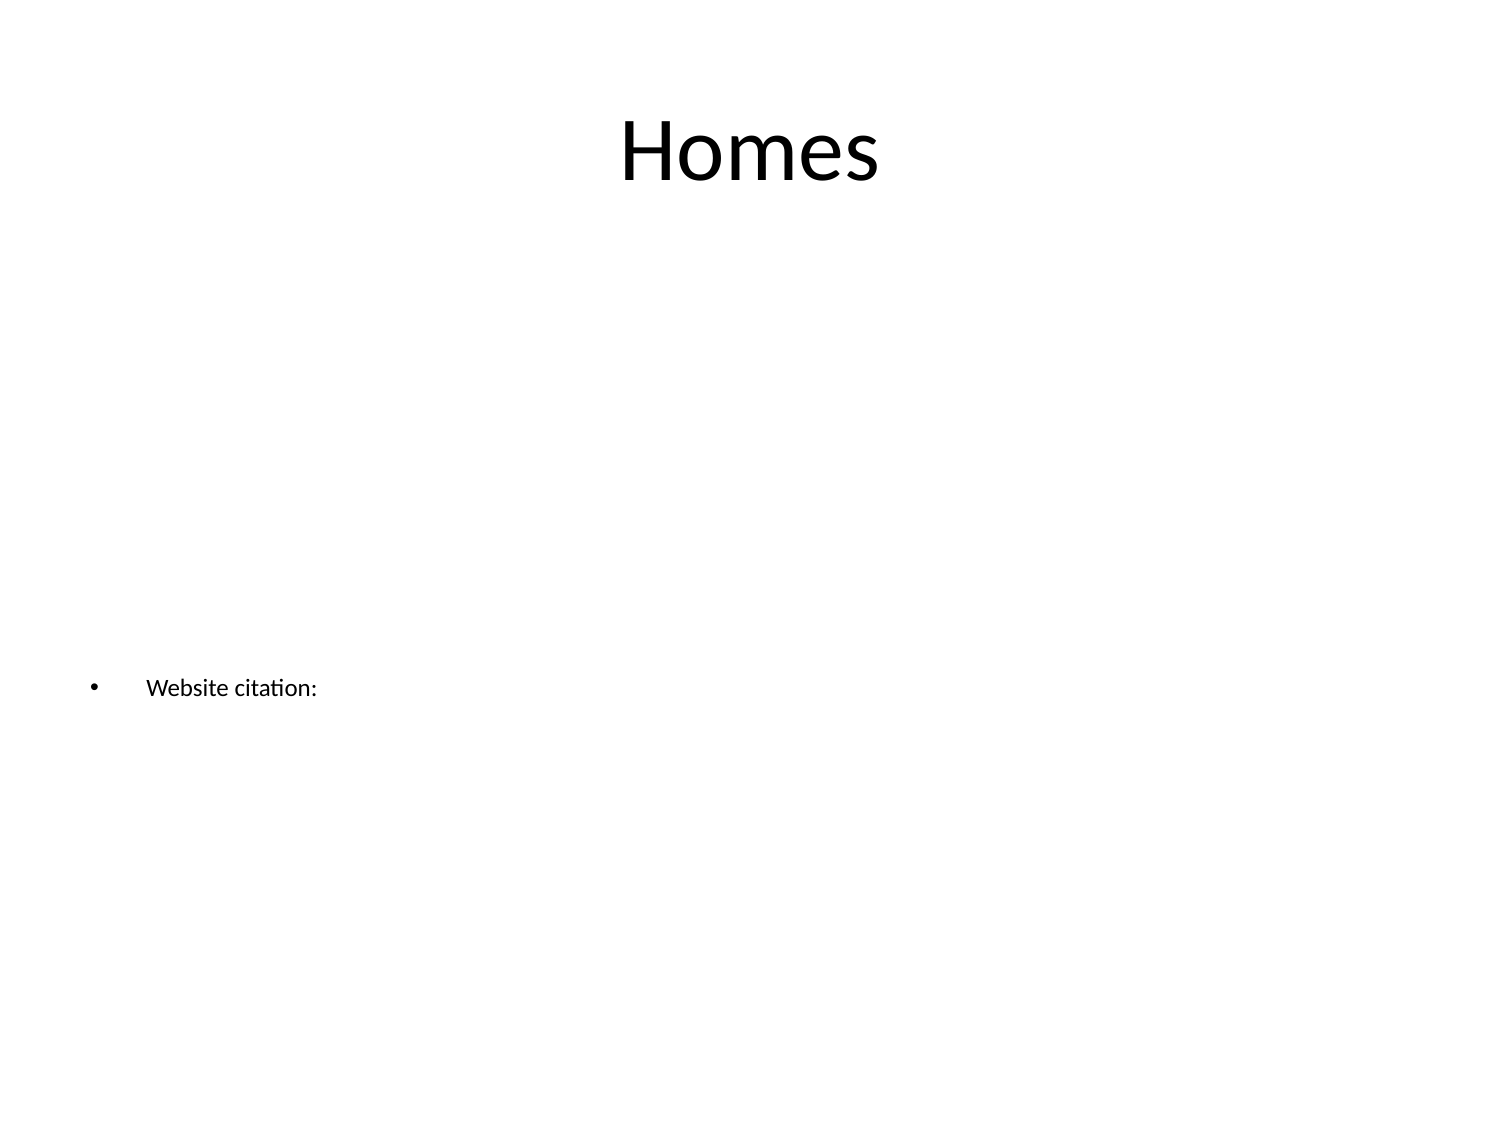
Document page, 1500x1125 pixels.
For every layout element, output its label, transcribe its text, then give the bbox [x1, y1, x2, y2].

title Homes [75, 50, 1425, 238]
list Website citation: [75, 262, 1400, 1005]
